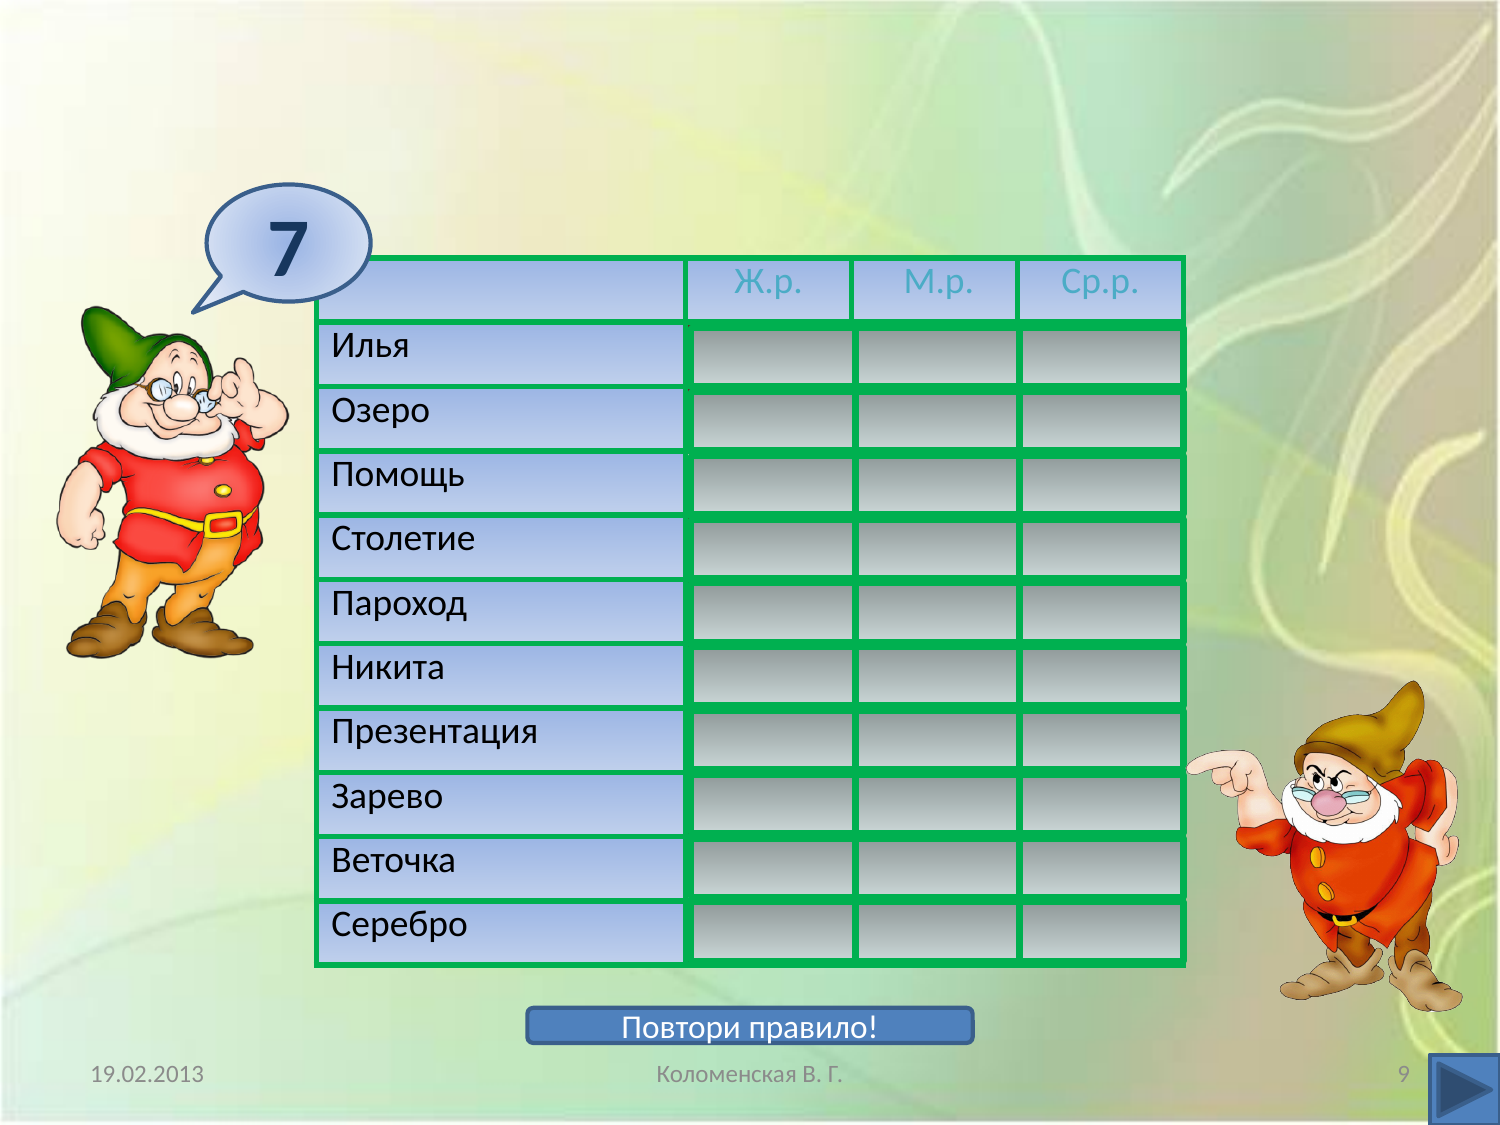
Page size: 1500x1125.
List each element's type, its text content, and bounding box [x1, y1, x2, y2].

text_box [1022, 773, 1180, 835]
text_box [857, 326, 1022, 389]
text_box [1017, 836, 1180, 899]
table_header Ср.р. [1020, 261, 1181, 319]
slide_number 9 [1074, 1042, 1425, 1103]
table_header М.р. [854, 261, 1015, 319]
table_cell Никита [319, 646, 683, 705]
picture [0, 0, 1500, 1125]
text_box [689, 900, 853, 963]
table_cell Веточка [319, 839, 683, 898]
text_box [857, 645, 1022, 708]
table_cell Илья [319, 325, 683, 384]
text_box [1022, 454, 1186, 516]
text_box [1022, 581, 1186, 644]
text_box [689, 773, 857, 835]
text_box [1022, 709, 1180, 772]
text_box [857, 454, 1022, 516]
table_cell Серебро [319, 904, 683, 962]
text_box [857, 709, 1022, 772]
text_box Повтори правило! [525, 1005, 975, 1042]
text_box [689, 836, 853, 899]
table_cell Столетие [319, 518, 683, 577]
table_cell Пароход [319, 582, 683, 641]
text_box [689, 709, 857, 772]
text_box [1428, 1053, 1500, 1125]
text_box [1022, 517, 1186, 580]
text_box [689, 517, 857, 580]
text_box [689, 581, 857, 644]
text_box [857, 517, 1022, 580]
table_cell Помощь [319, 454, 683, 512]
footer Коломенская В. Г. [512, 1042, 988, 1103]
text_box [1022, 390, 1186, 453]
table_cell Озеро [319, 389, 683, 448]
text_box [689, 645, 857, 708]
table_cell Презентация [319, 711, 683, 770]
text_box [1022, 645, 1186, 708]
text_box [689, 326, 857, 389]
text_box [1022, 900, 1180, 963]
text_box 7 [199, 182, 373, 304]
text_box [689, 454, 857, 516]
table_header [319, 261, 683, 319]
text_box [853, 900, 1022, 963]
text_box [689, 390, 857, 453]
table_cell Зарево [319, 775, 683, 834]
text_box [857, 773, 1022, 835]
text_box [853, 836, 1017, 899]
text_box [857, 581, 1022, 644]
text_box [857, 390, 1022, 453]
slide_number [75, 1042, 425, 1103]
text_box [1022, 326, 1186, 389]
table_header Ж.р. [688, 261, 849, 319]
